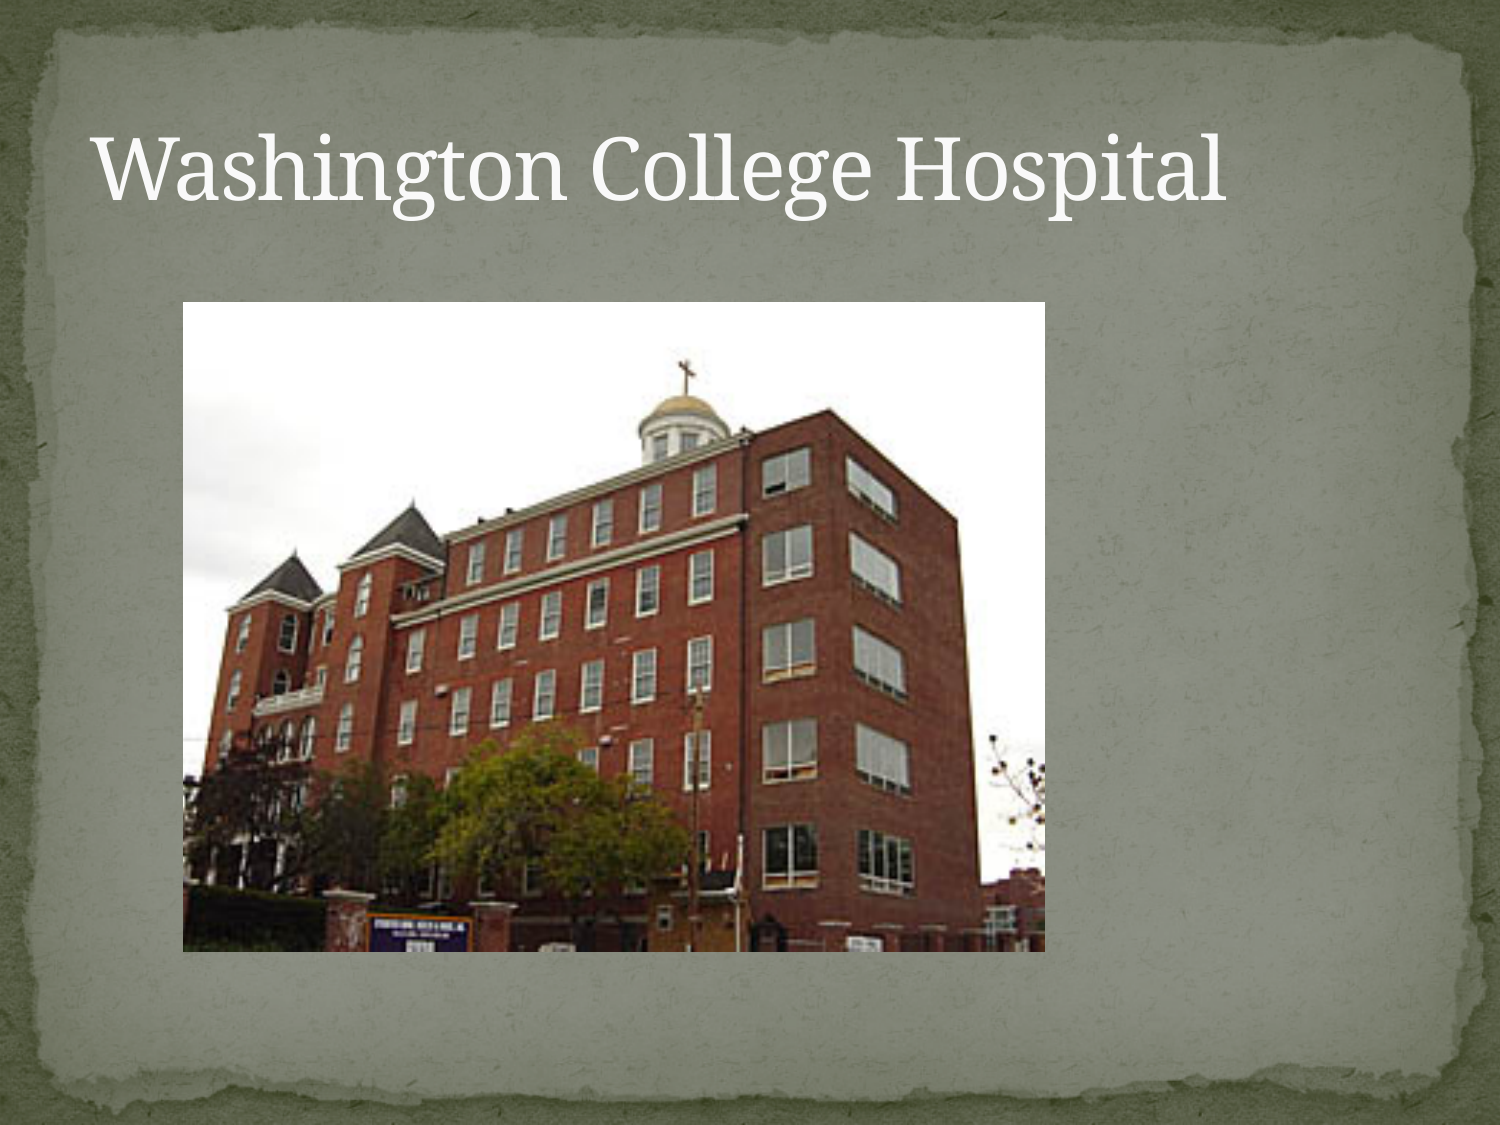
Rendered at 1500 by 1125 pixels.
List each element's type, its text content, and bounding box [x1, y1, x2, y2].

title Washington College Hospital [74, 24, 1425, 225]
picture [183, 302, 1045, 952]
